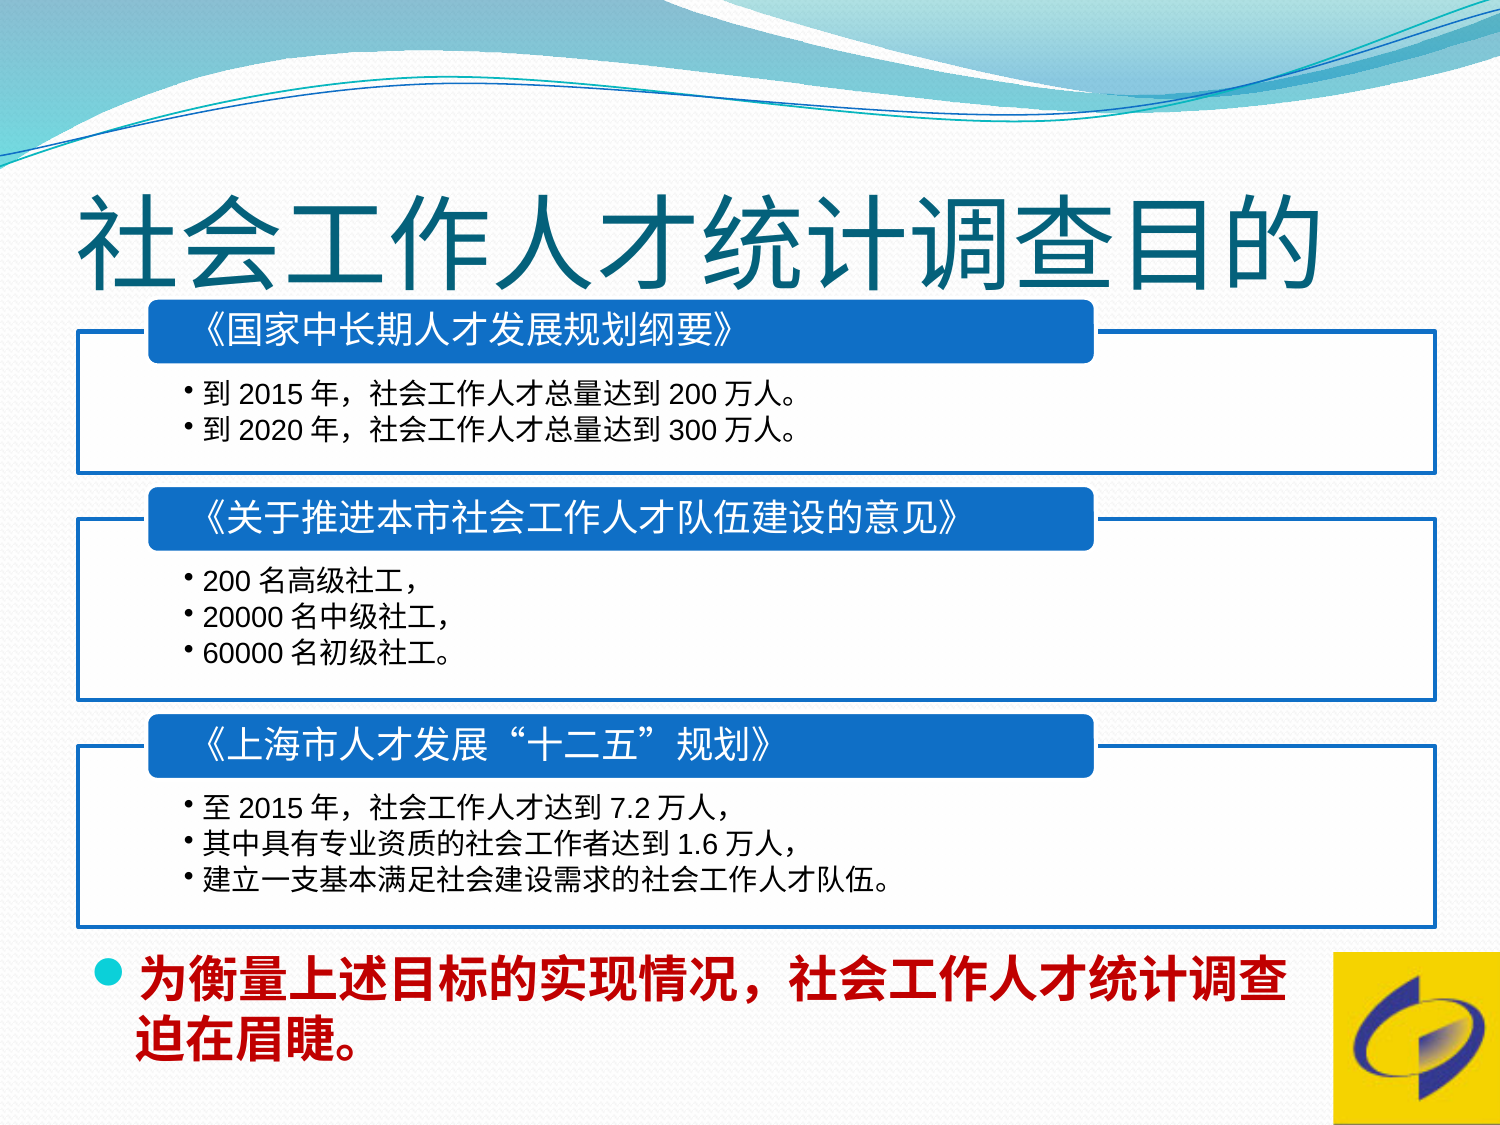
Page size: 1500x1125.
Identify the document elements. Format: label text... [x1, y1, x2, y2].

title 社会工作人才统计调查目的 [75, 115, 1425, 281]
text_box 公安 [75, 950, 1328, 958]
text_box 为衡量上述目标的实现情况，社会工作人才统计调查迫在眉睫。 [75, 955, 1328, 1106]
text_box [78, 278, 1436, 946]
picture [1333, 952, 1500, 1125]
